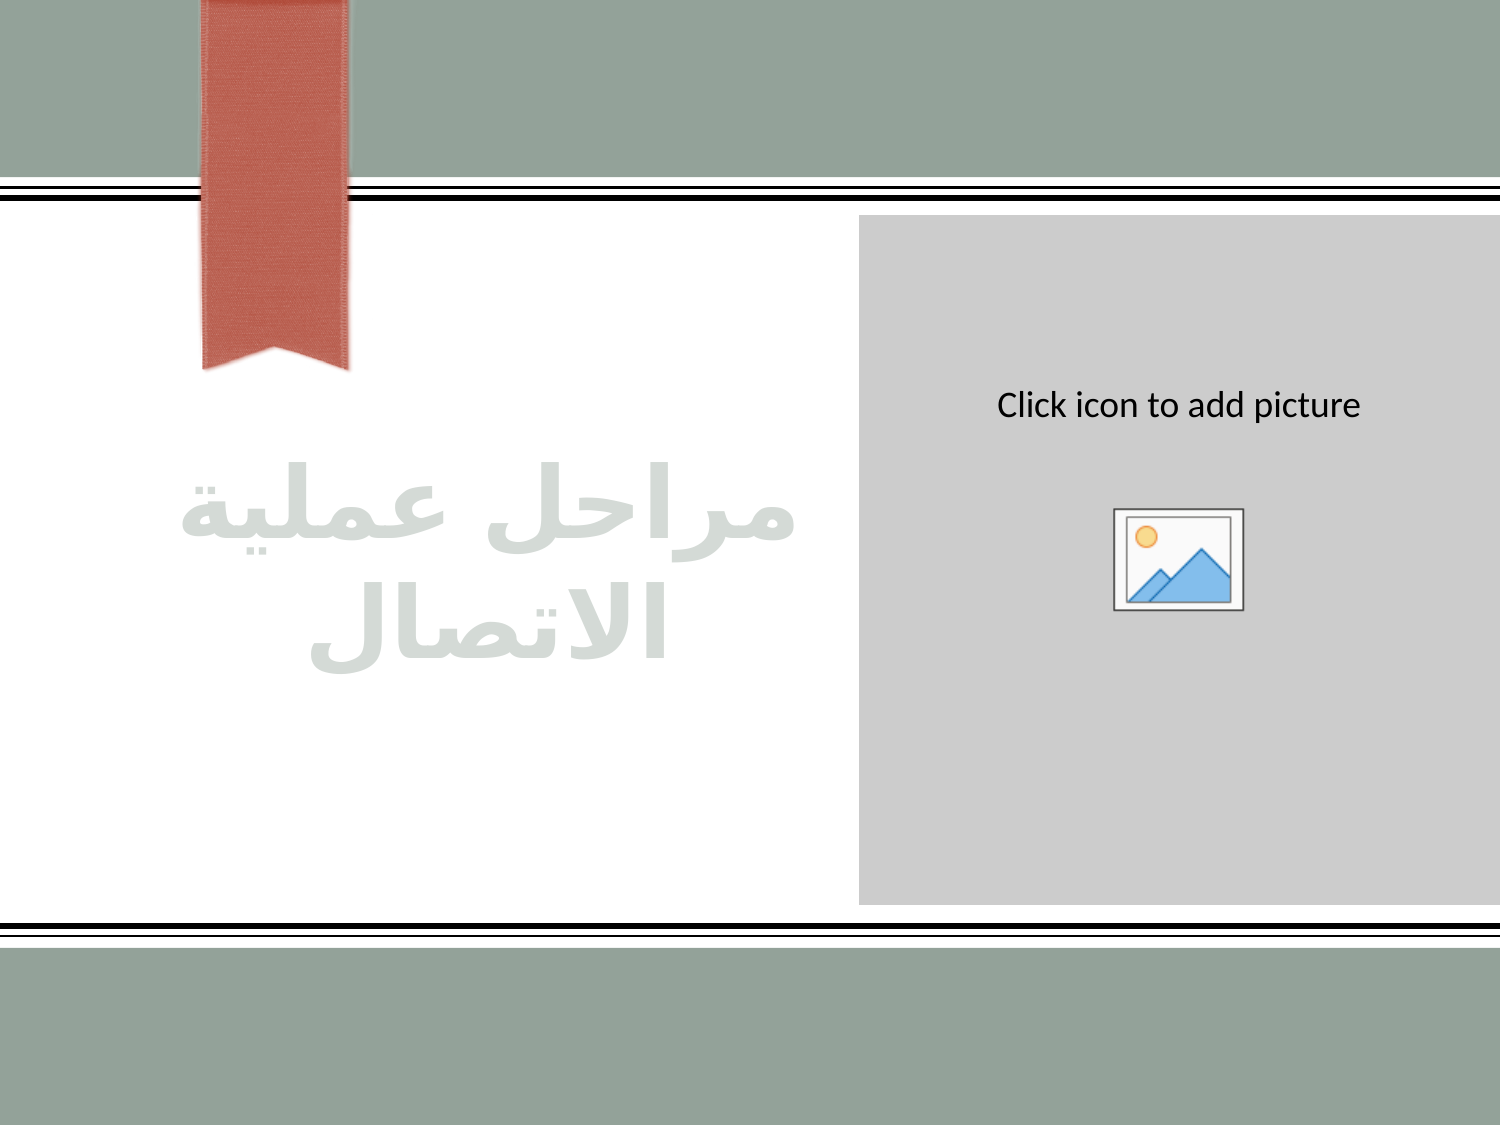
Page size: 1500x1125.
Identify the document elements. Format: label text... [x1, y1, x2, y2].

title مراحل عملية الاتصال [135, 376, 842, 741]
picture [858, 214, 1500, 906]
